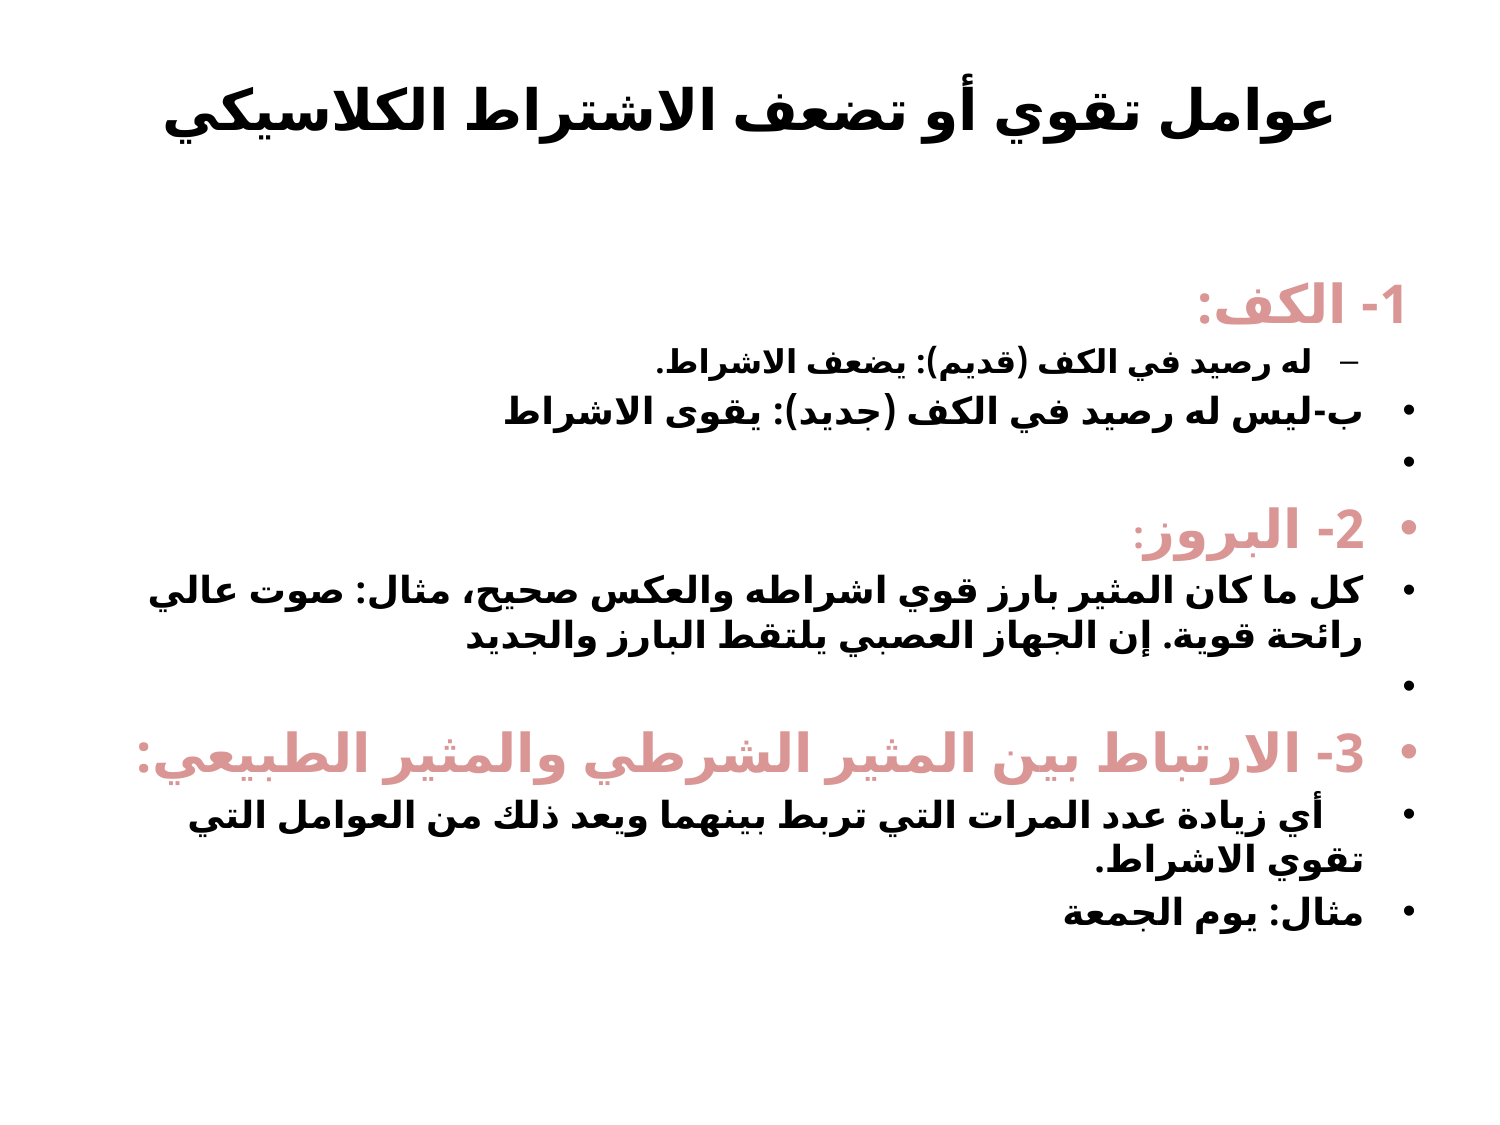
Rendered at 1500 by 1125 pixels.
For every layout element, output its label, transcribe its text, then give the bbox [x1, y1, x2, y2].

list 1- الكف: له رصيد في الكف (قديم): يضعف الاشراط. ب-ليس له رصيد في الكف (جديد): يقوى الاشراط 2- البروز: كل ما كان المثير بارز قوي اشراطه والعكس صحيح، مثال: صوت عالي رائحة قوية. إن الجهاز العصبي يلتقط البارز والجديد 3- الارتباط بين المثير الشرطي والمثير الطبيعي: أي زيادة عدد المرات التي تربط بينهما ويعد ذلك من العوامل التي تقوي الاشراط. مثال: يوم الجمعة [75, 262, 1425, 1005]
title عوامل تقوي أو تضعف الاشتراط الكلاسيكي [75, 45, 1425, 233]
